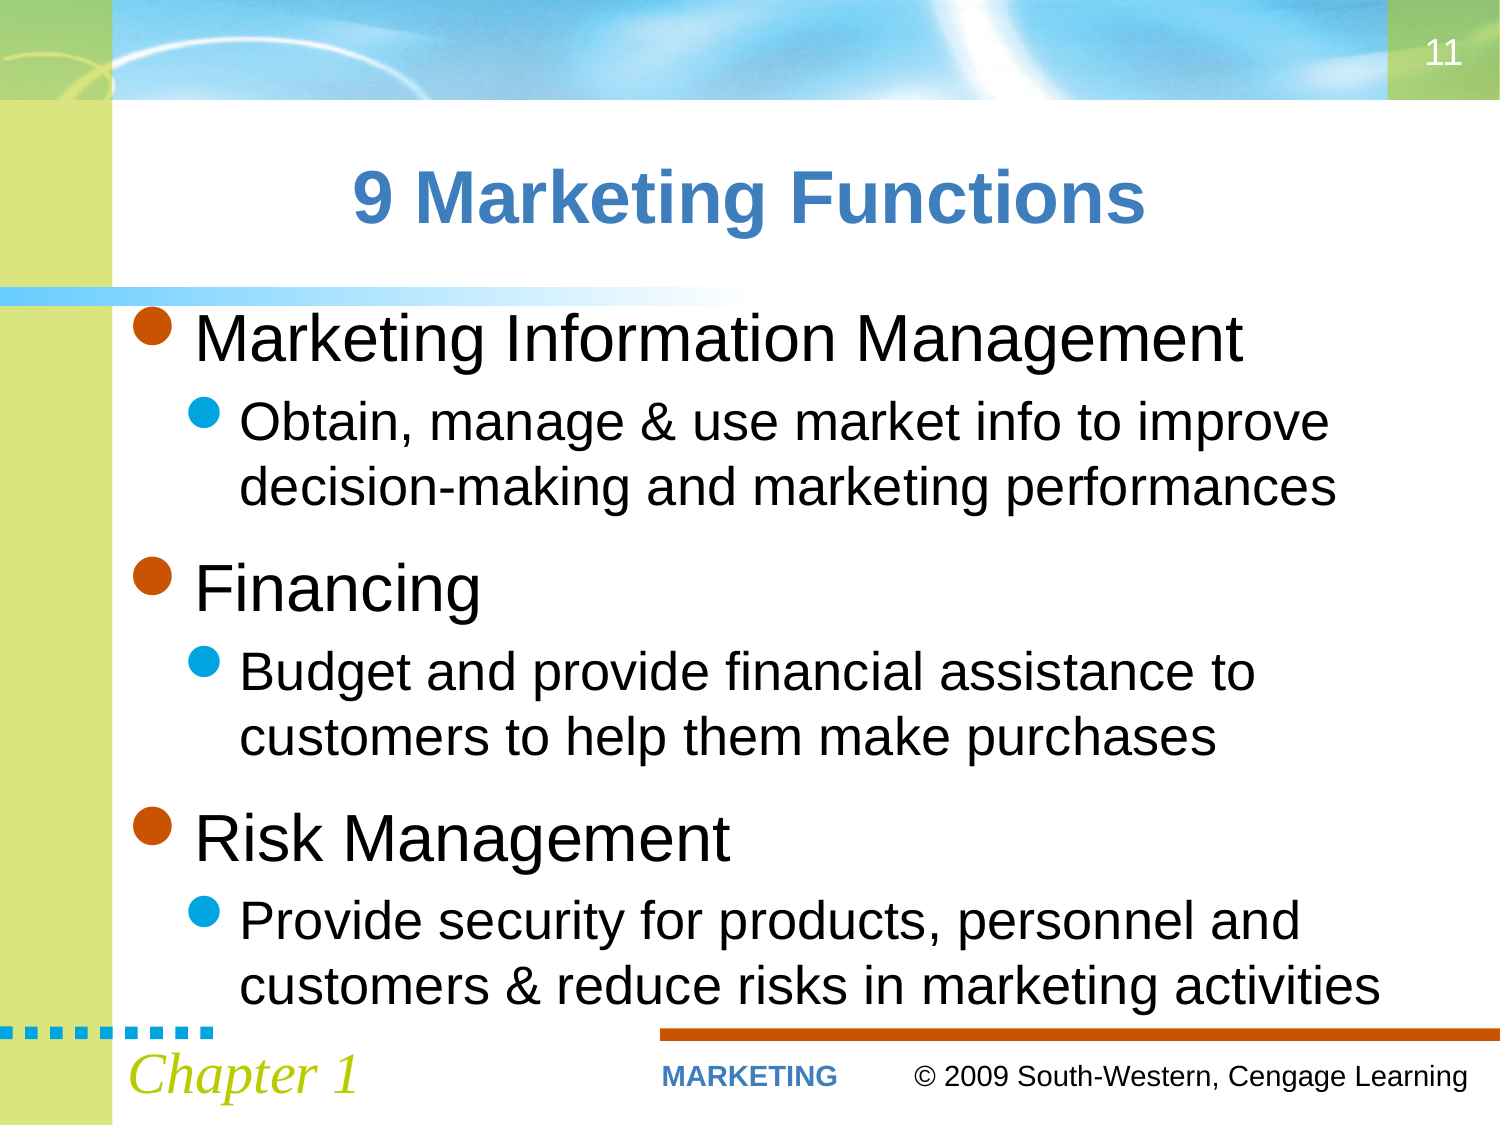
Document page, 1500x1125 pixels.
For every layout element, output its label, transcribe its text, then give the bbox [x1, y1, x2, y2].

title 9 Marketing Functions [112, 99, 1388, 287]
list Marketing Information Management Obtain, manage & use market info to improve decision-making and marketing performances Financing Budget and provide financial assistance to customers to help them make purchases Risk Management Provide security for products, personnel and customers & reduce risks in marketing activities [112, 287, 1463, 1026]
footer Chapter 1 [112, 1012, 638, 1113]
slide_number 11 [1387, 0, 1500, 101]
